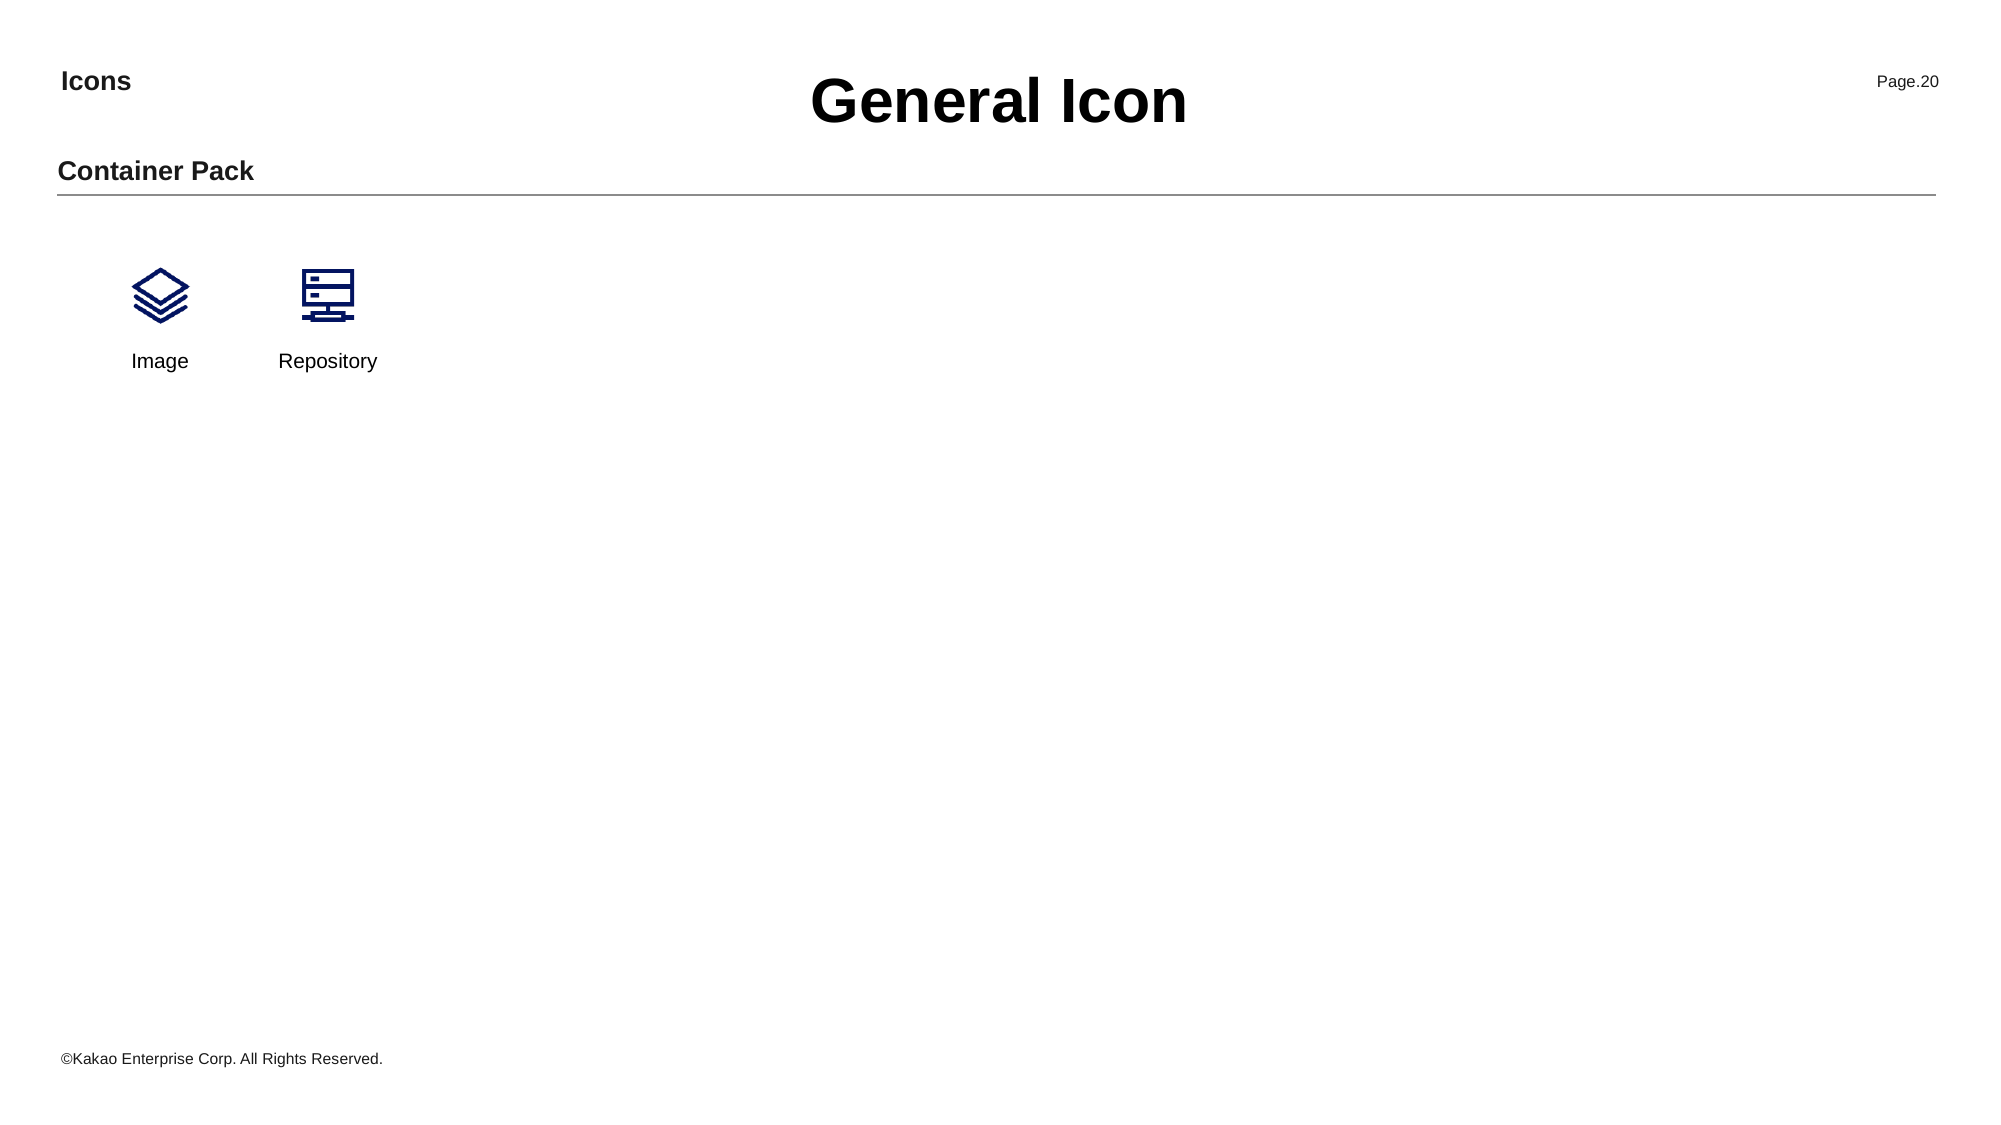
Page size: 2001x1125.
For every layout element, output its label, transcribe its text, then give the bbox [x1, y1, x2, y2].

list Container Pack [57, 149, 395, 194]
list General Icon [400, 60, 1600, 150]
list Repository [244, 345, 412, 984]
list Icons [60, 60, 399, 150]
picture [107, 242, 214, 348]
picture [274, 242, 382, 348]
list Image [76, 345, 244, 984]
